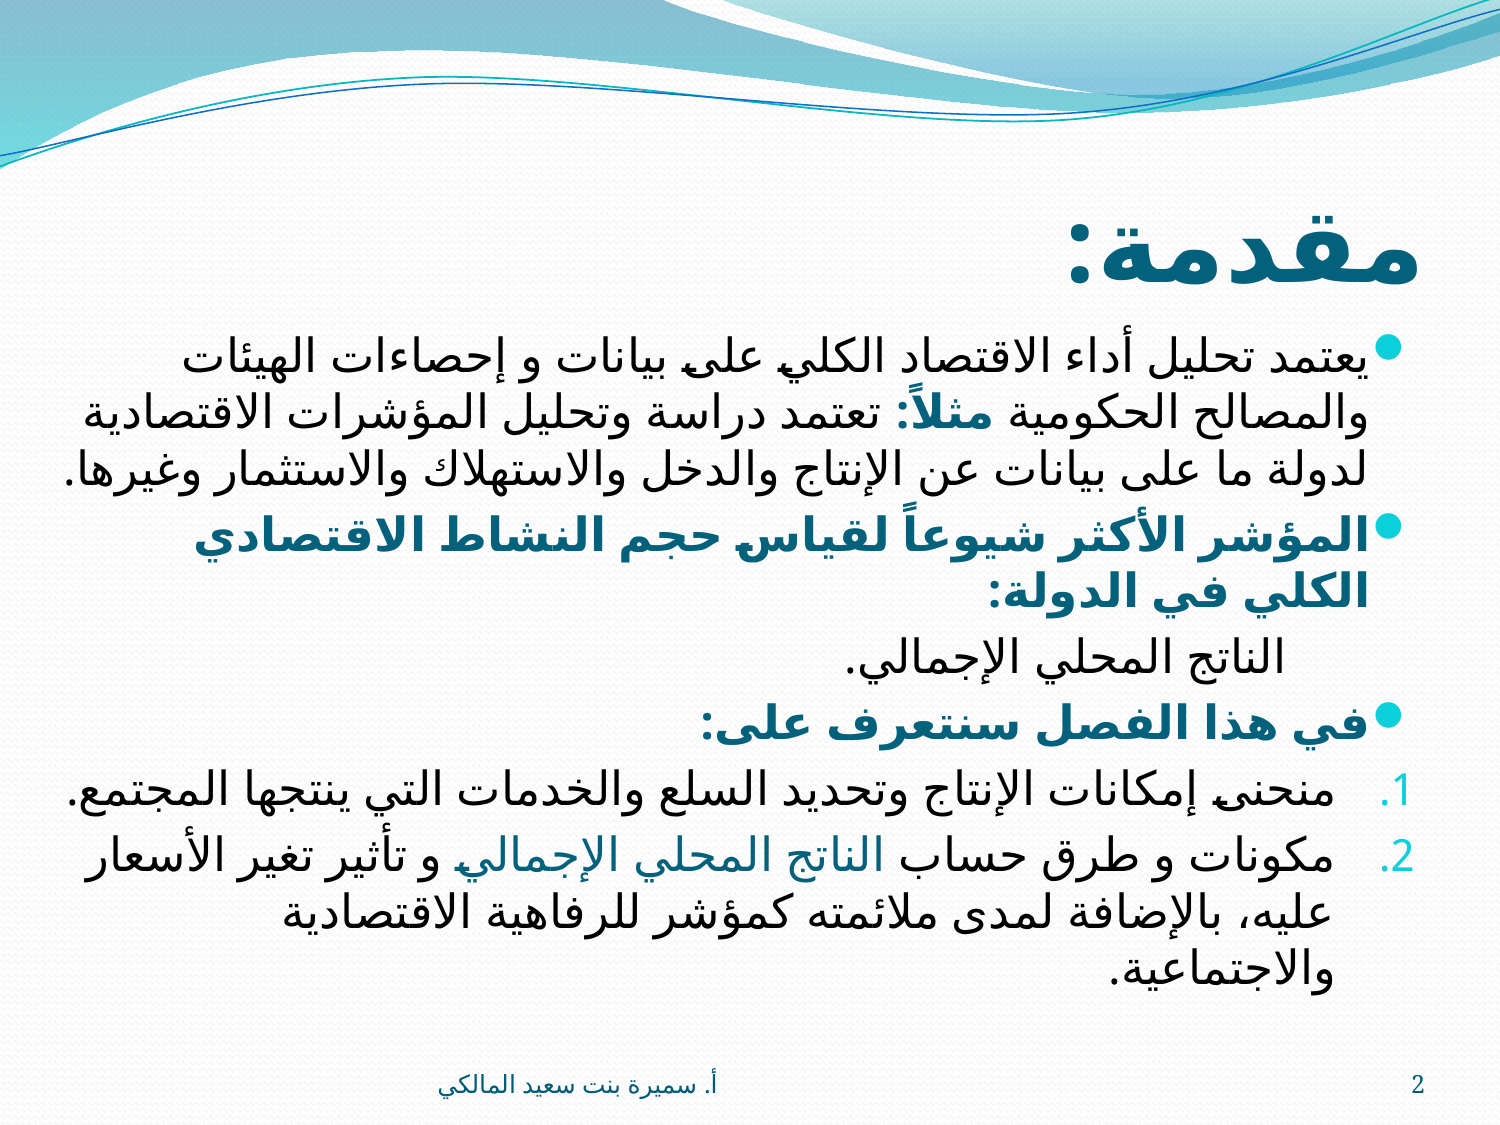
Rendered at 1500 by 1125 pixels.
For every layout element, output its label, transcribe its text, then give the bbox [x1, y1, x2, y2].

slide_number 2 [1299, 1042, 1425, 1103]
title مقدمة: [75, 115, 1425, 303]
footer أ. سميرة بنت سعيد المالكي [437, 1042, 988, 1103]
list يعتمد تحليل أداء الاقتصاد الكلي على بيانات و إحصاءات الهيئات والمصالح الحكومية مثلاً: تعتمد دراسة وتحليل المؤشرات الاقتصادية لدولة ما على بيانات عن الإنتاج والدخل والاستهلاك والاستثمار وغيرها. المؤشر الأكثر شيوعاً لقياس حجم النشاط الاقتصادي الكلي في الدولة: الناتج المحلي الإجمالي. في هذا الفصل سنتعرف على: منحنى إمكانات الإنتاج وتحديد السلع والخدمات التي ينتجها المجتمع. مكونات و طرق حساب الناتج المحلي الإجمالي و تأثير تغير الأسعار عليه، بالإضافة لمدى ملائمته كمؤشر للرفاهية الاقتصادية والاجتماعية. [46, 317, 1425, 1067]
